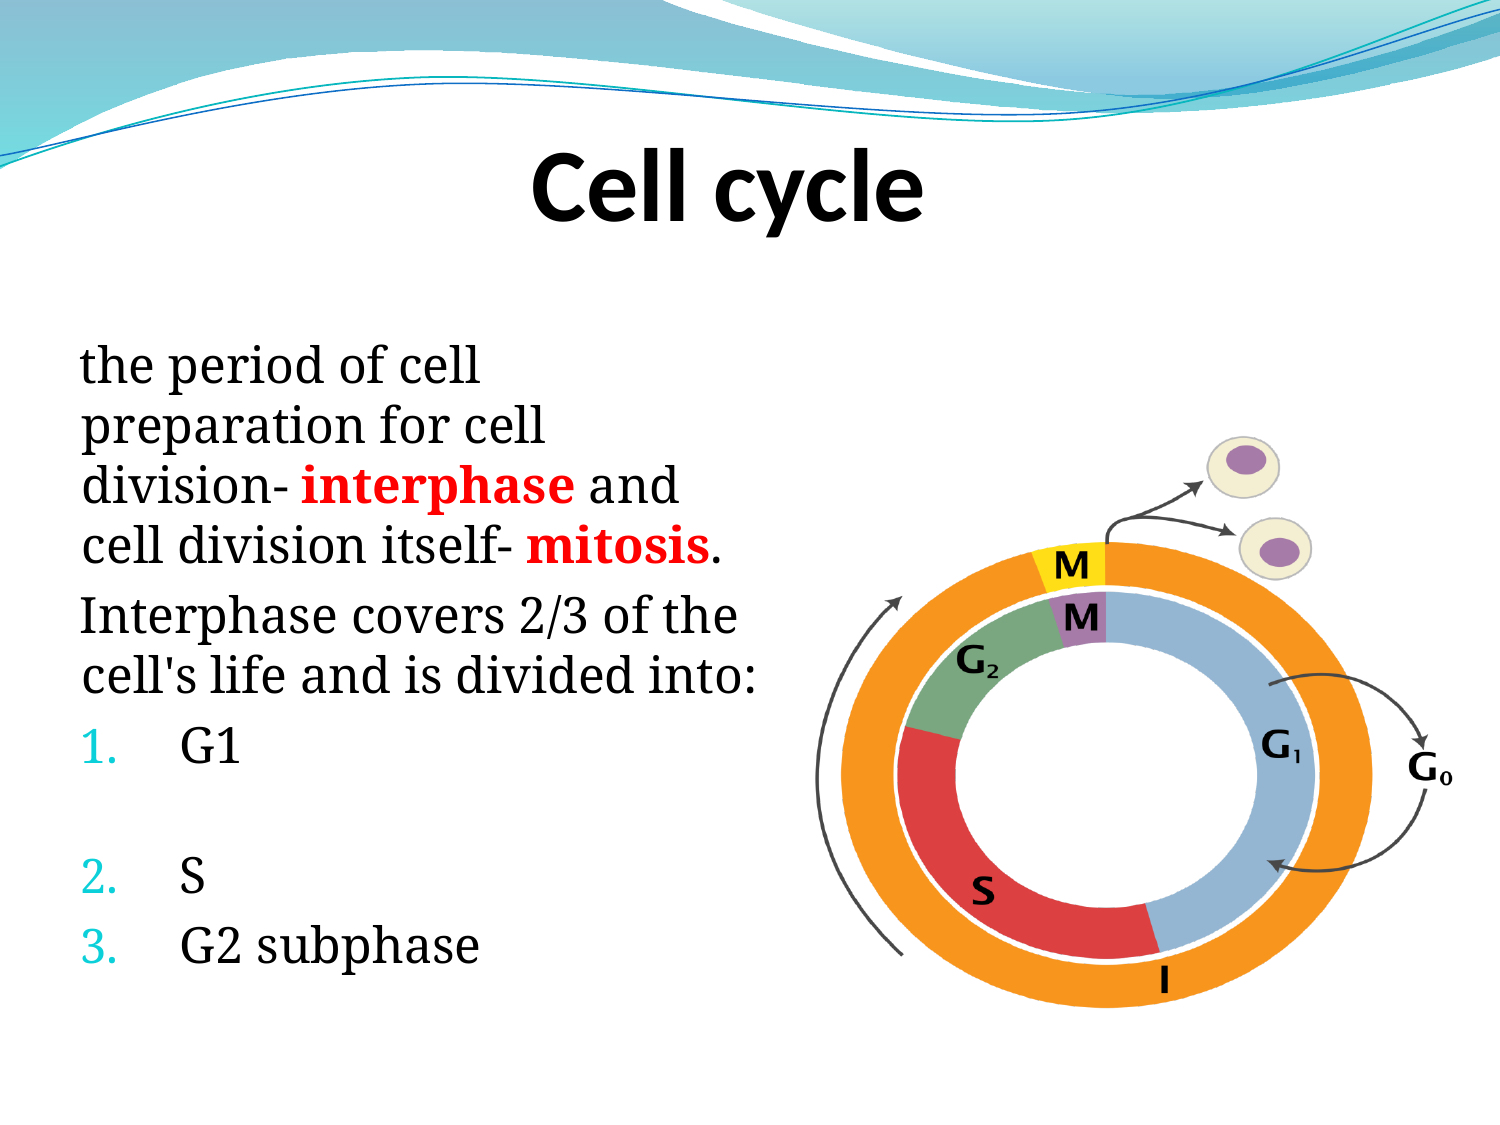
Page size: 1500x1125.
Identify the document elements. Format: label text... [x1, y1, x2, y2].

list the period of cell preparation for cell division- interphase and cell division itself- mitosis. Interphase covers 2/3 of the cell's life and is divided into: G1 S G2 subphase [64, 326, 774, 1014]
title Cell cycle [41, 90, 1417, 243]
picture [796, 420, 1470, 1024]
